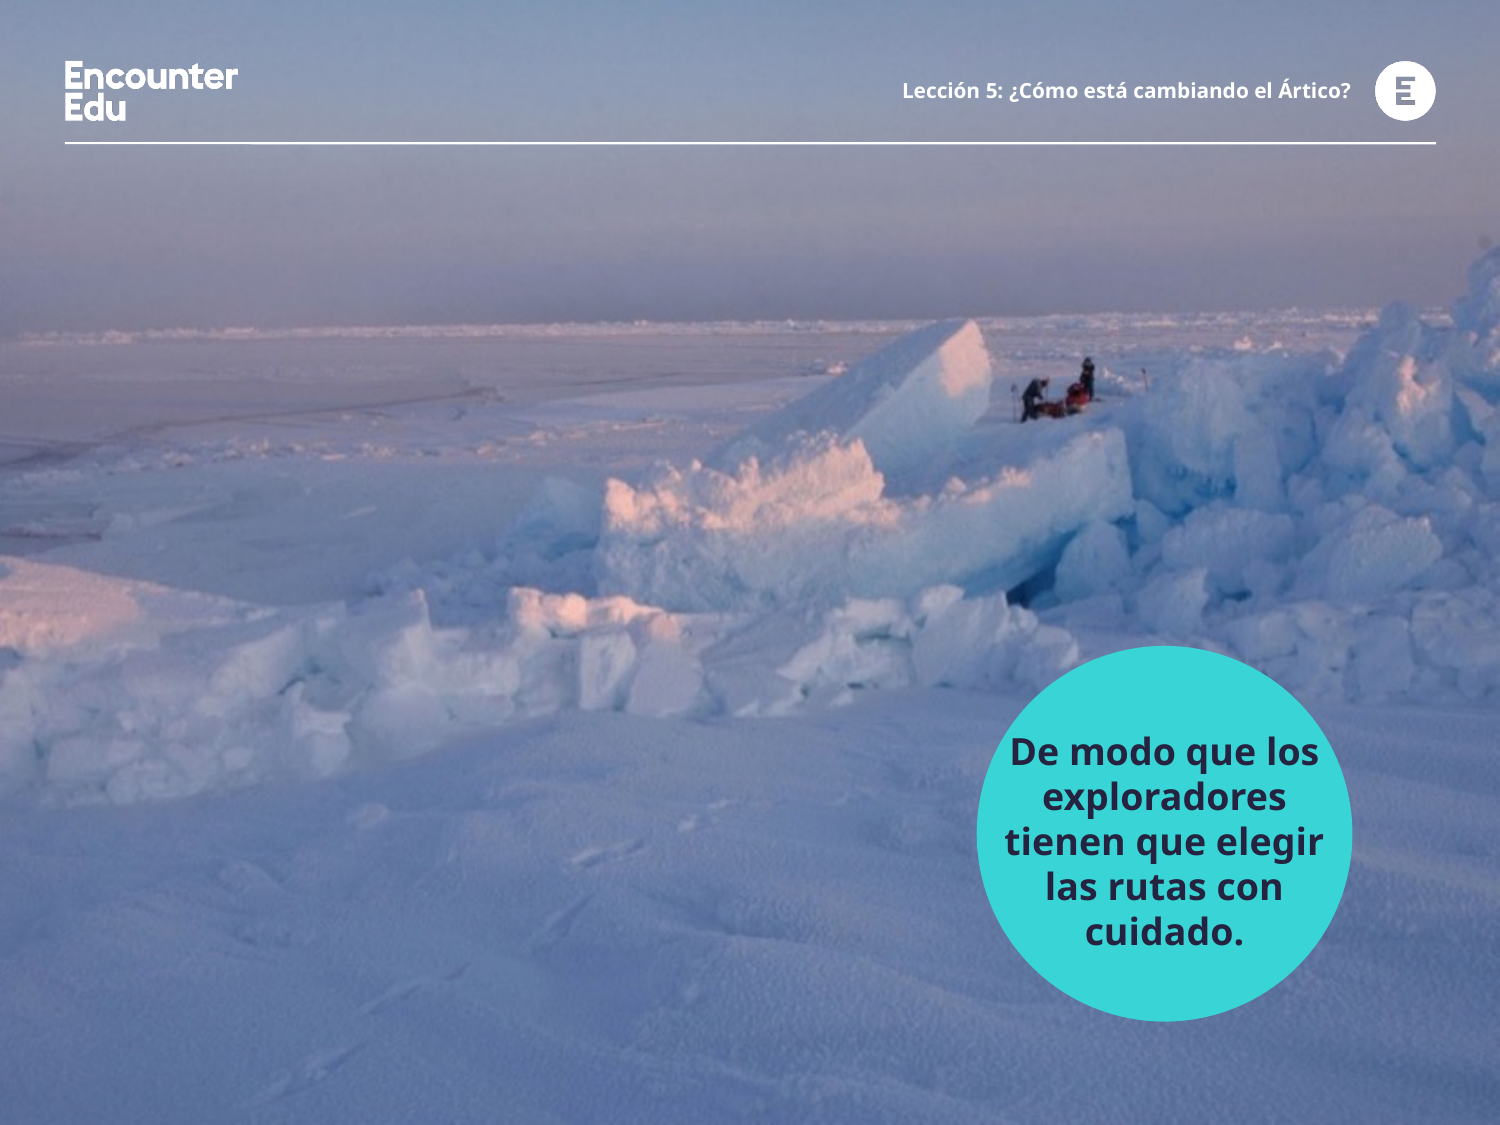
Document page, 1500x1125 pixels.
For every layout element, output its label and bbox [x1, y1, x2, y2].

picture [0, 0, 1500, 1125]
text_box [976, 645, 1353, 1022]
